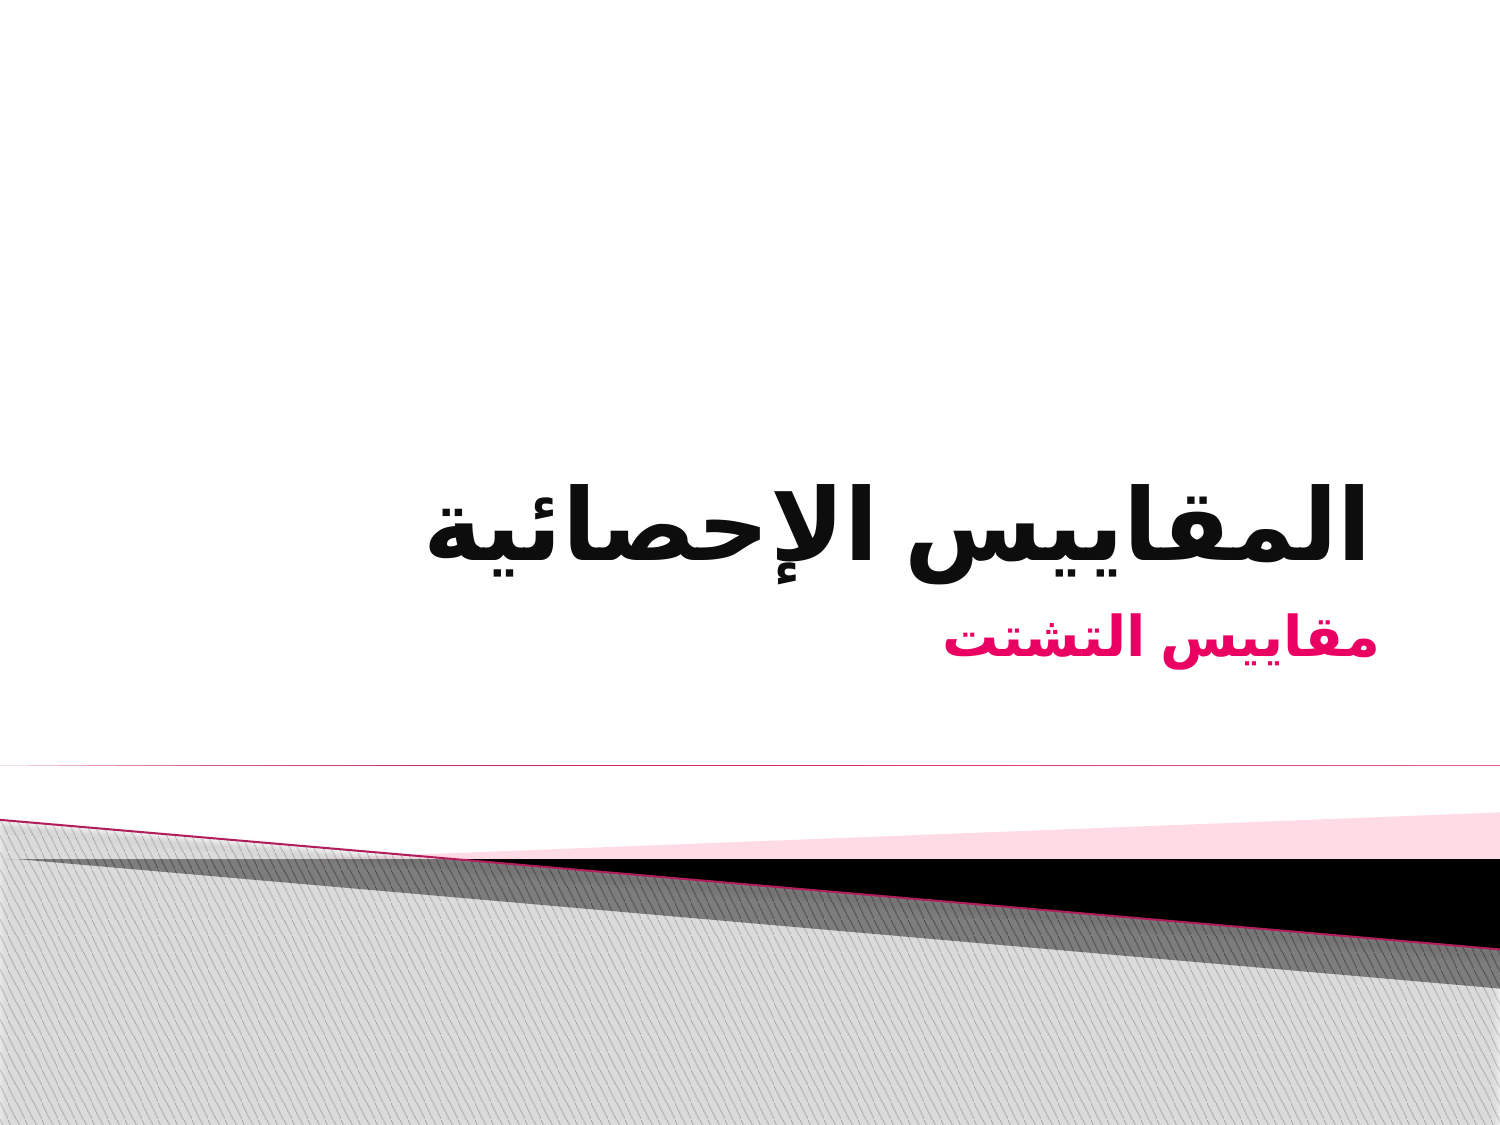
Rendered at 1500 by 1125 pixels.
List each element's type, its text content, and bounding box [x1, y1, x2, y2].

title المقاييس الإحصائية [112, 287, 1388, 588]
picture [5, 859, 1500, 989]
subtitle مقاييس التشتت [112, 592, 1388, 790]
